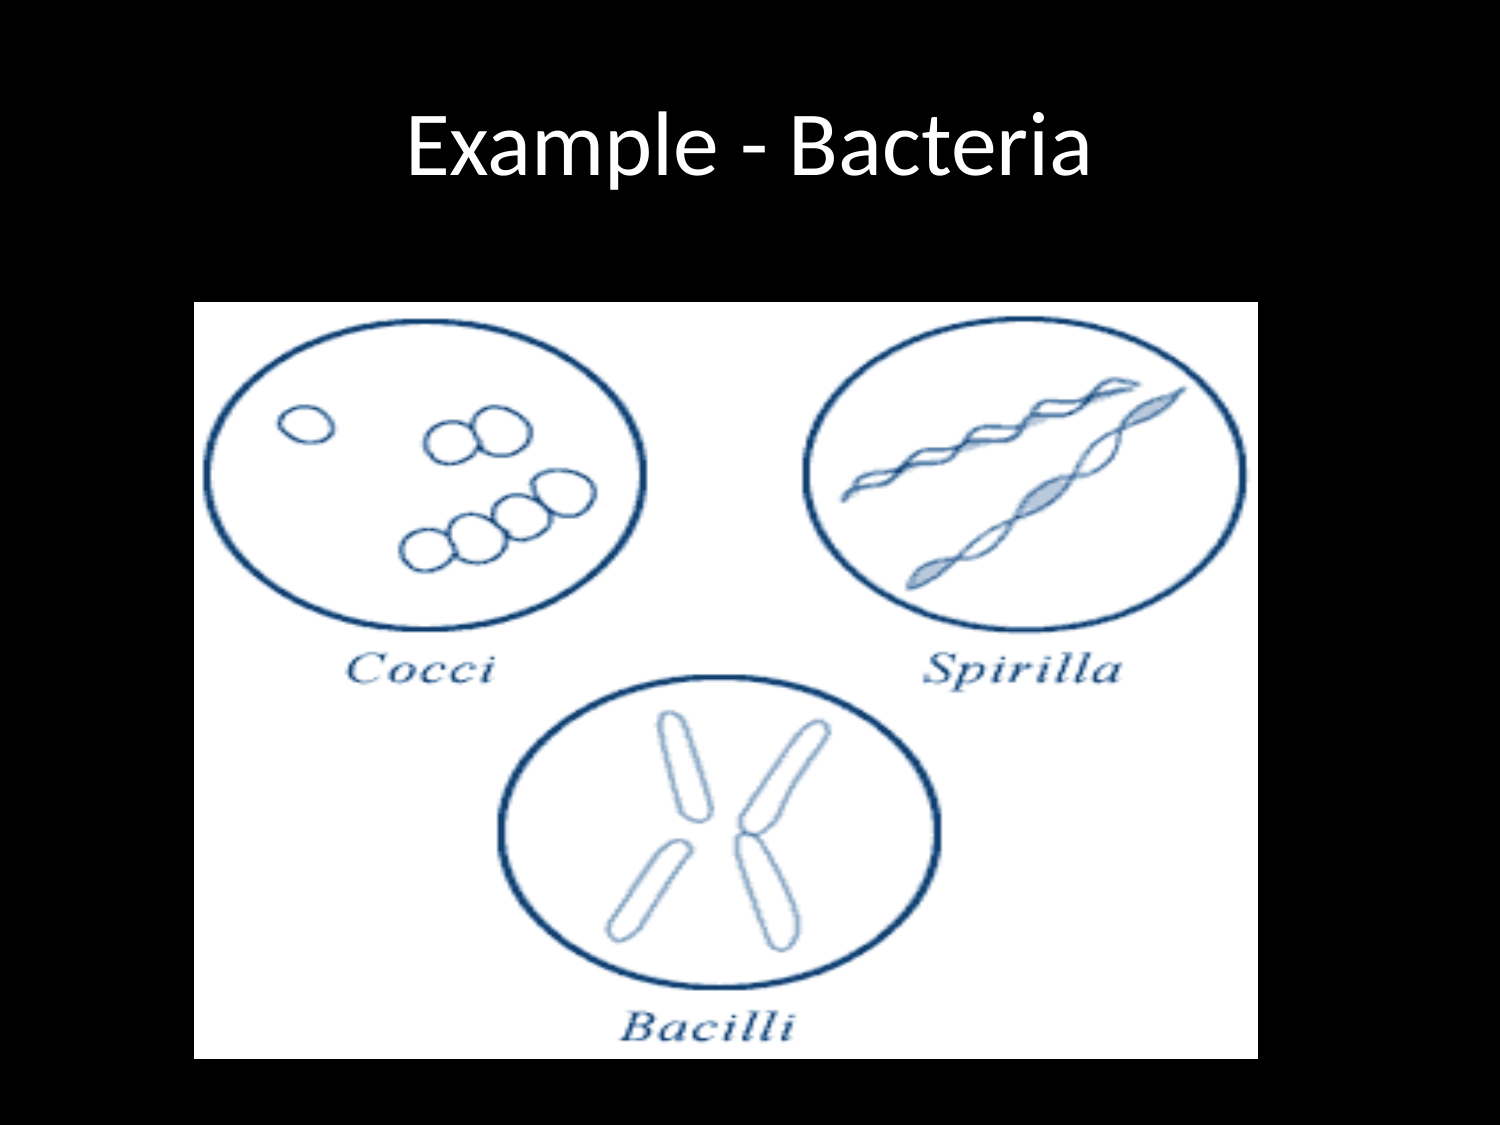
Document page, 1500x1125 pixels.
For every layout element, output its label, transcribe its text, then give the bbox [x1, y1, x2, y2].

picture [194, 302, 1259, 1059]
text_box Example - Bacteria [74, 45, 1425, 233]
